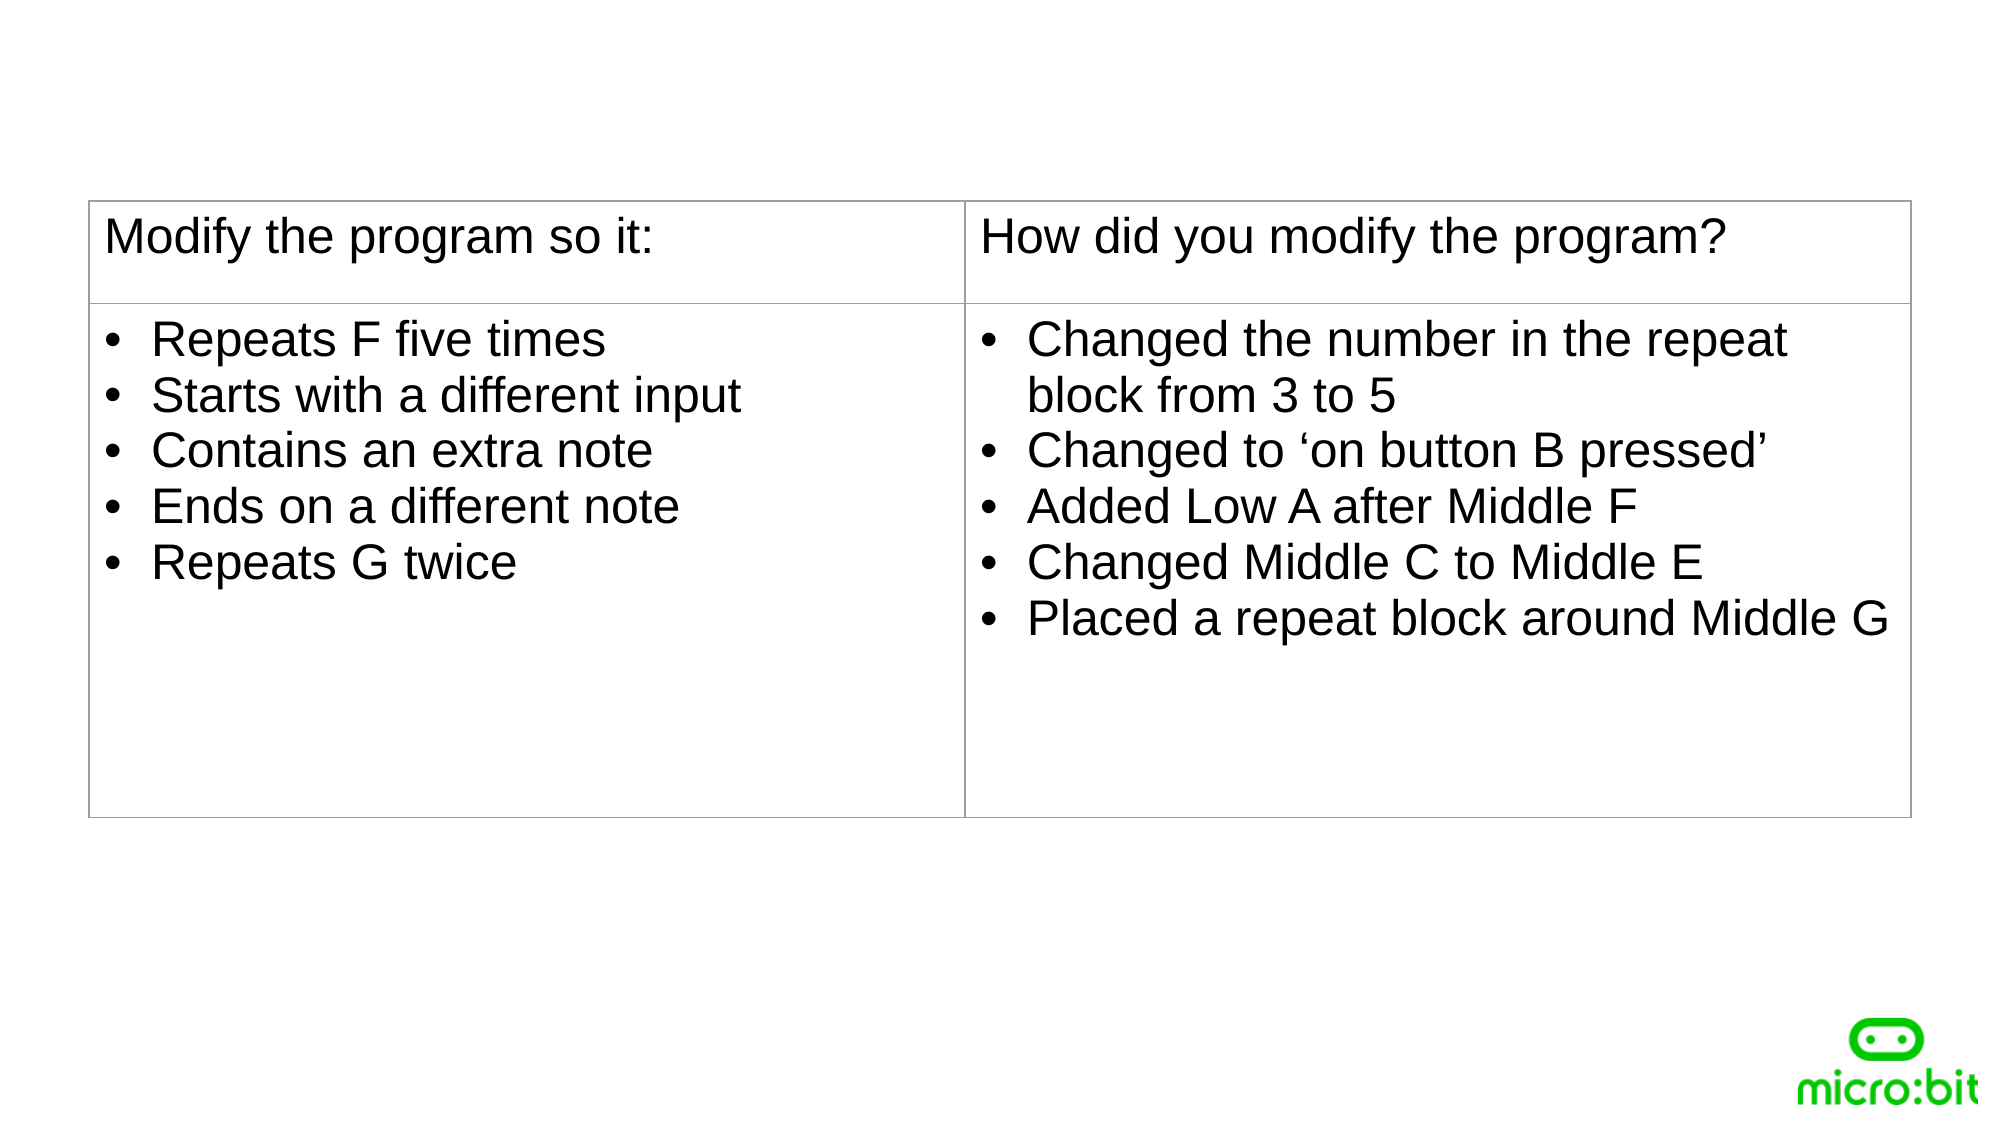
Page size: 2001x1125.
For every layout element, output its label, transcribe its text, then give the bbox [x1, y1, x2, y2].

table_header Modify the program so it: [90, 202, 964, 303]
table_header How did you modify the program? [966, 202, 1910, 303]
table_cell Changed the number in the repeat block from 3 to 5 Changed to ‘on button B pressed’ Added Low A after Middle F Changed Middle C to Middle E Placed a repeat block around Middle G [966, 304, 1910, 817]
table_cell Repeats F five times Starts with a different input Contains an extra note Ends on a different note Repeats G twice [90, 304, 964, 817]
picture [1797, 1017, 1978, 1106]
